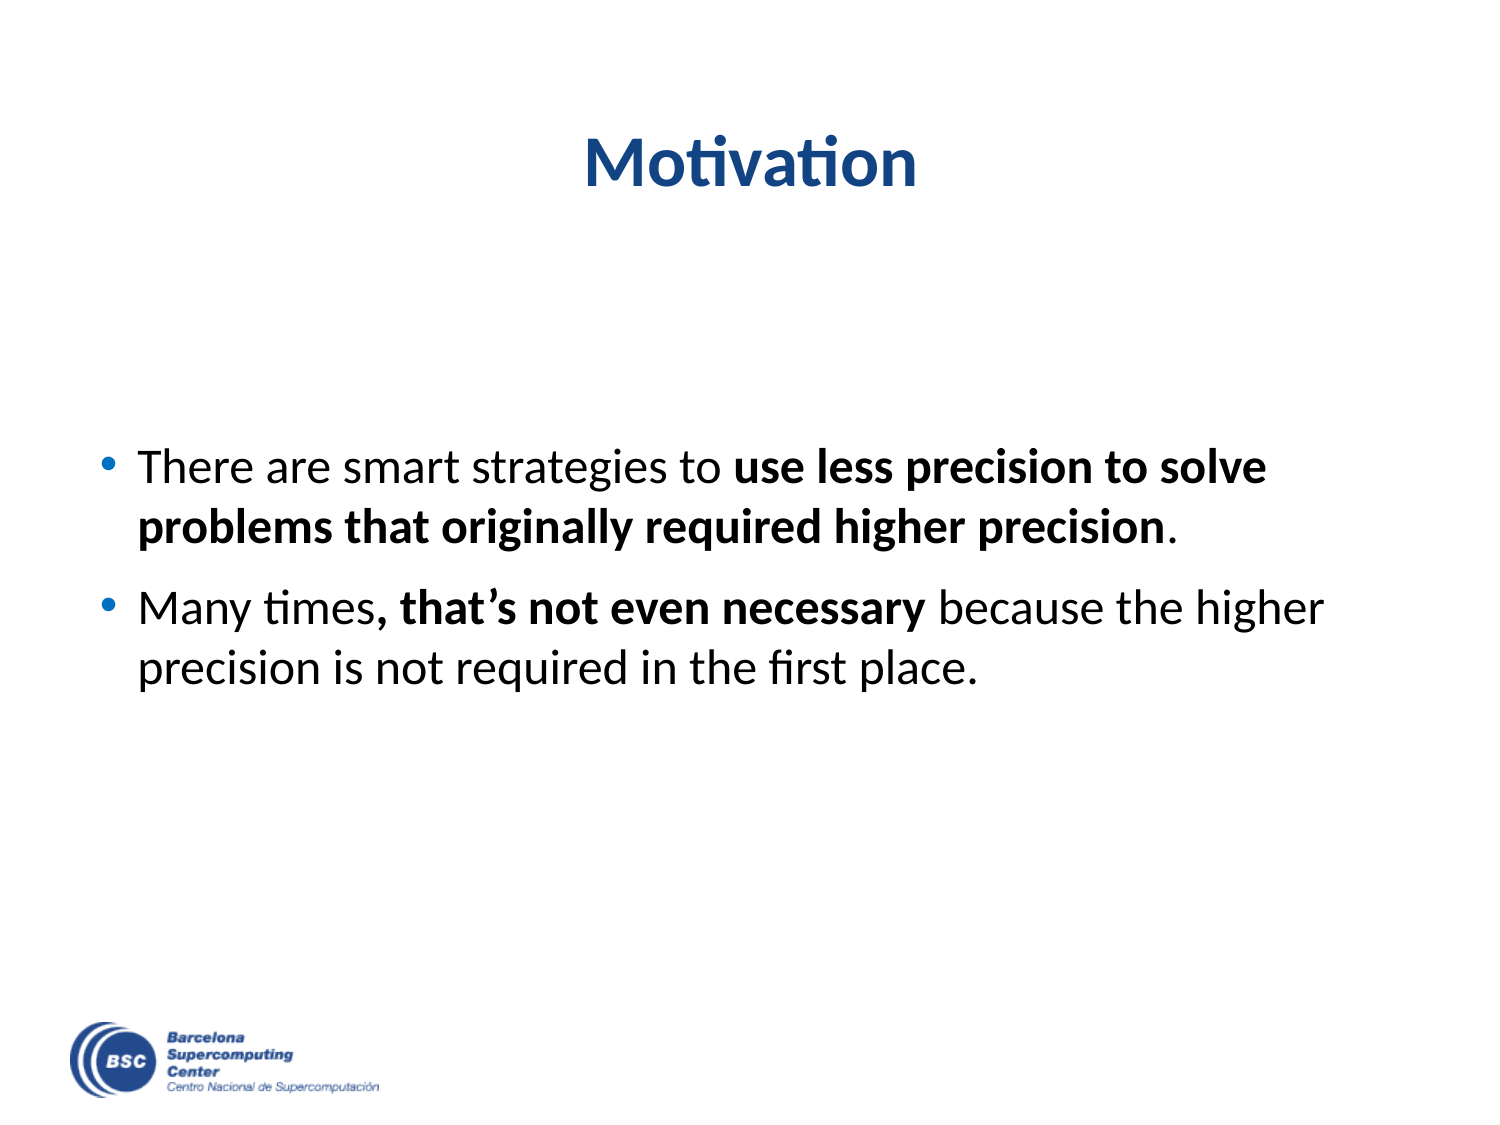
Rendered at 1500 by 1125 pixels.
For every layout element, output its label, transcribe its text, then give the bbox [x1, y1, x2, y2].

list There are smart strategies to use less precision to solve problems that originally required higher precision. Many times, that’s not even necessary because the higher precision is not required in the first place. [76, 316, 1427, 811]
title Motivation [76, 94, 1427, 232]
picture [70, 1022, 379, 1098]
